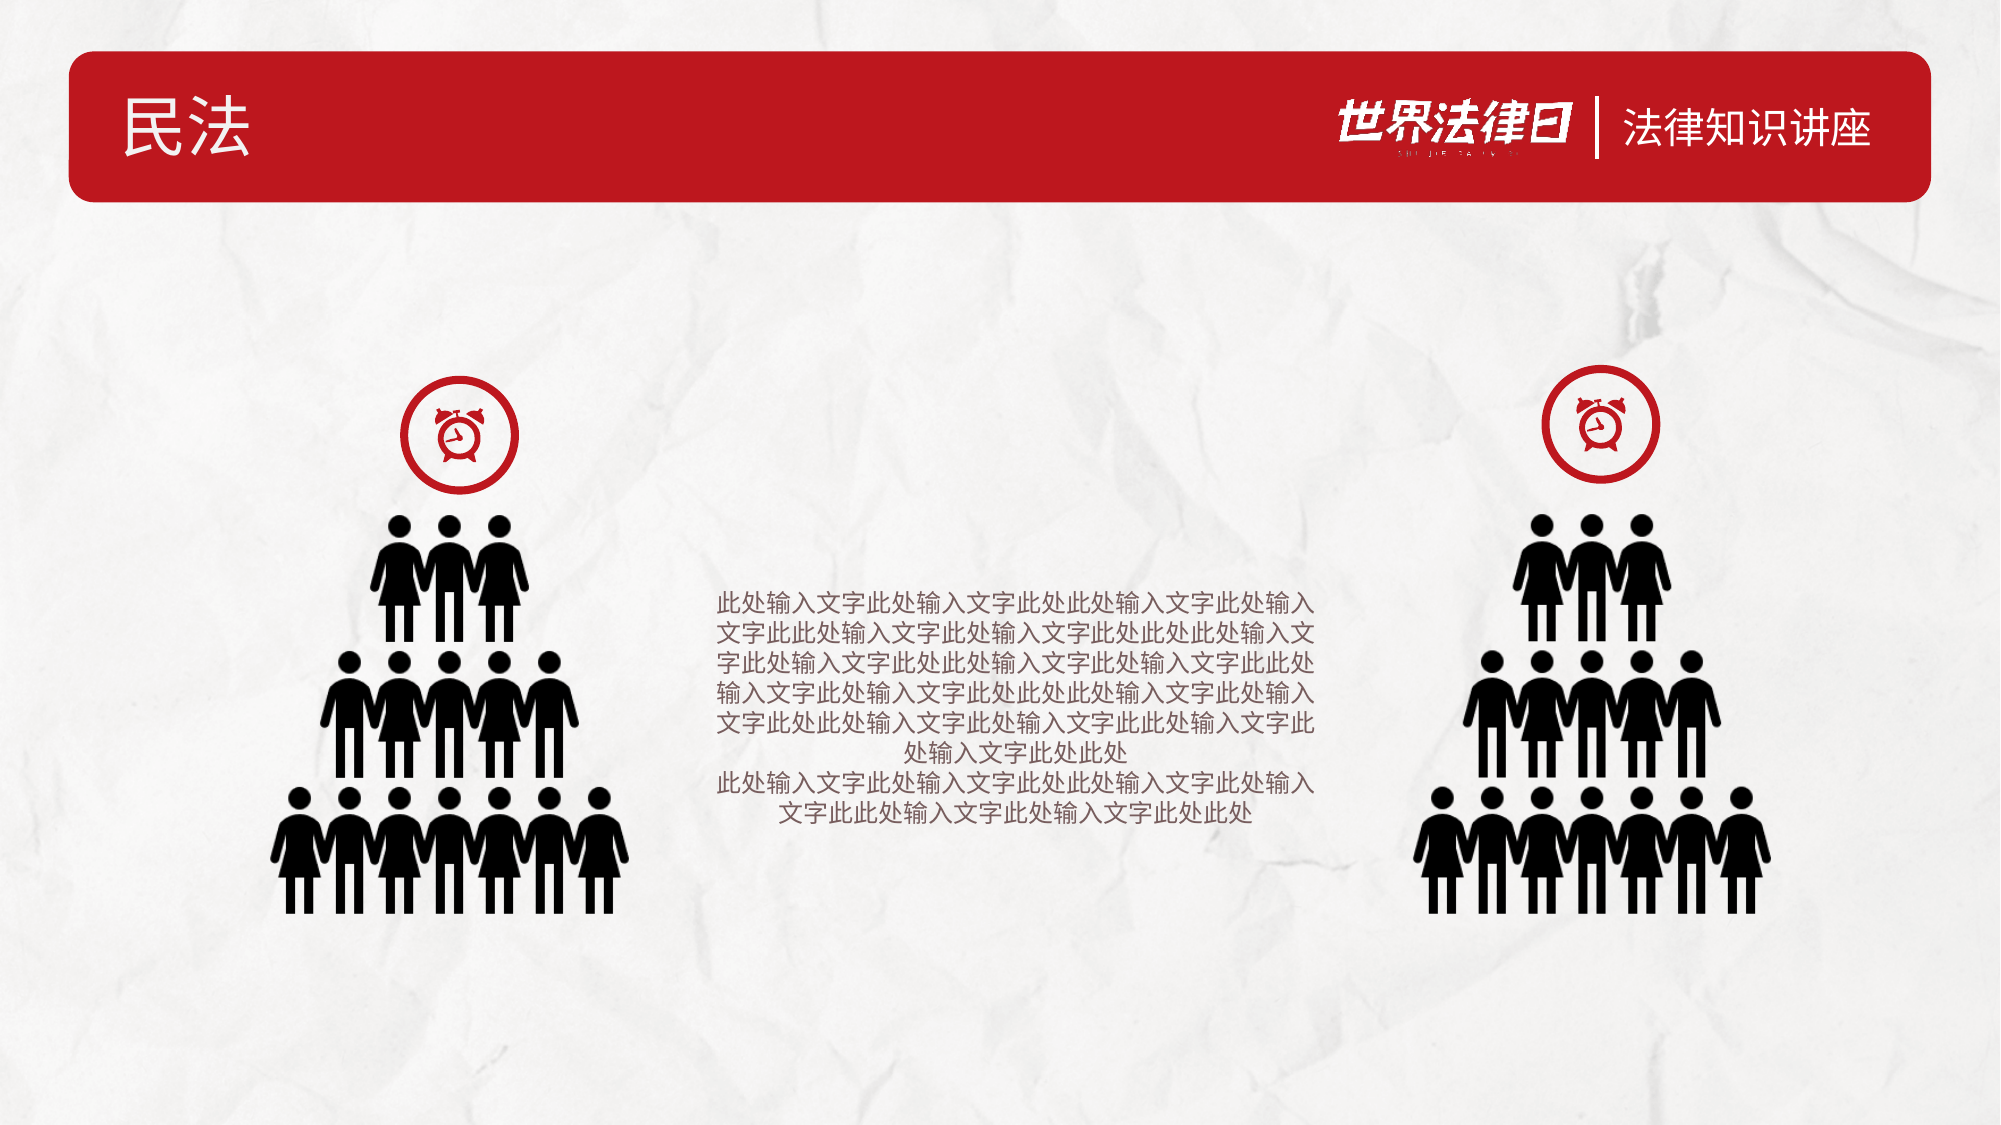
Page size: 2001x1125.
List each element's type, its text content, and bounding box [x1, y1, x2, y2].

text_box [466, 408, 485, 425]
text_box 民法 [105, 77, 673, 173]
picture [0, 0, 2001, 1125]
text_box [67, 50, 1933, 204]
text_box [1607, 397, 1626, 414]
text_box [1540, 363, 1662, 485]
text_box 此处输入文字此处输入文字此处此处输入文字此处输入文字此此处输入文字此处输入文字此处此处此处输入文字此处输入文字此处此处输入文字此处输入文字此此处输入文字此处输入文字此处此处此处输入文字此处输入文字此处此处输入文字此处输入文字此此处输入文字此处输入文字此处此处 此处输入文字此处输入文字此处此处输入文字此处输入文字此此处输入文字此处输入文字此处此处 [689, 580, 1343, 865]
text_box [399, 374, 521, 496]
text_box [1576, 397, 1622, 452]
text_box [1338, 93, 1895, 160]
text_box [435, 408, 481, 463]
